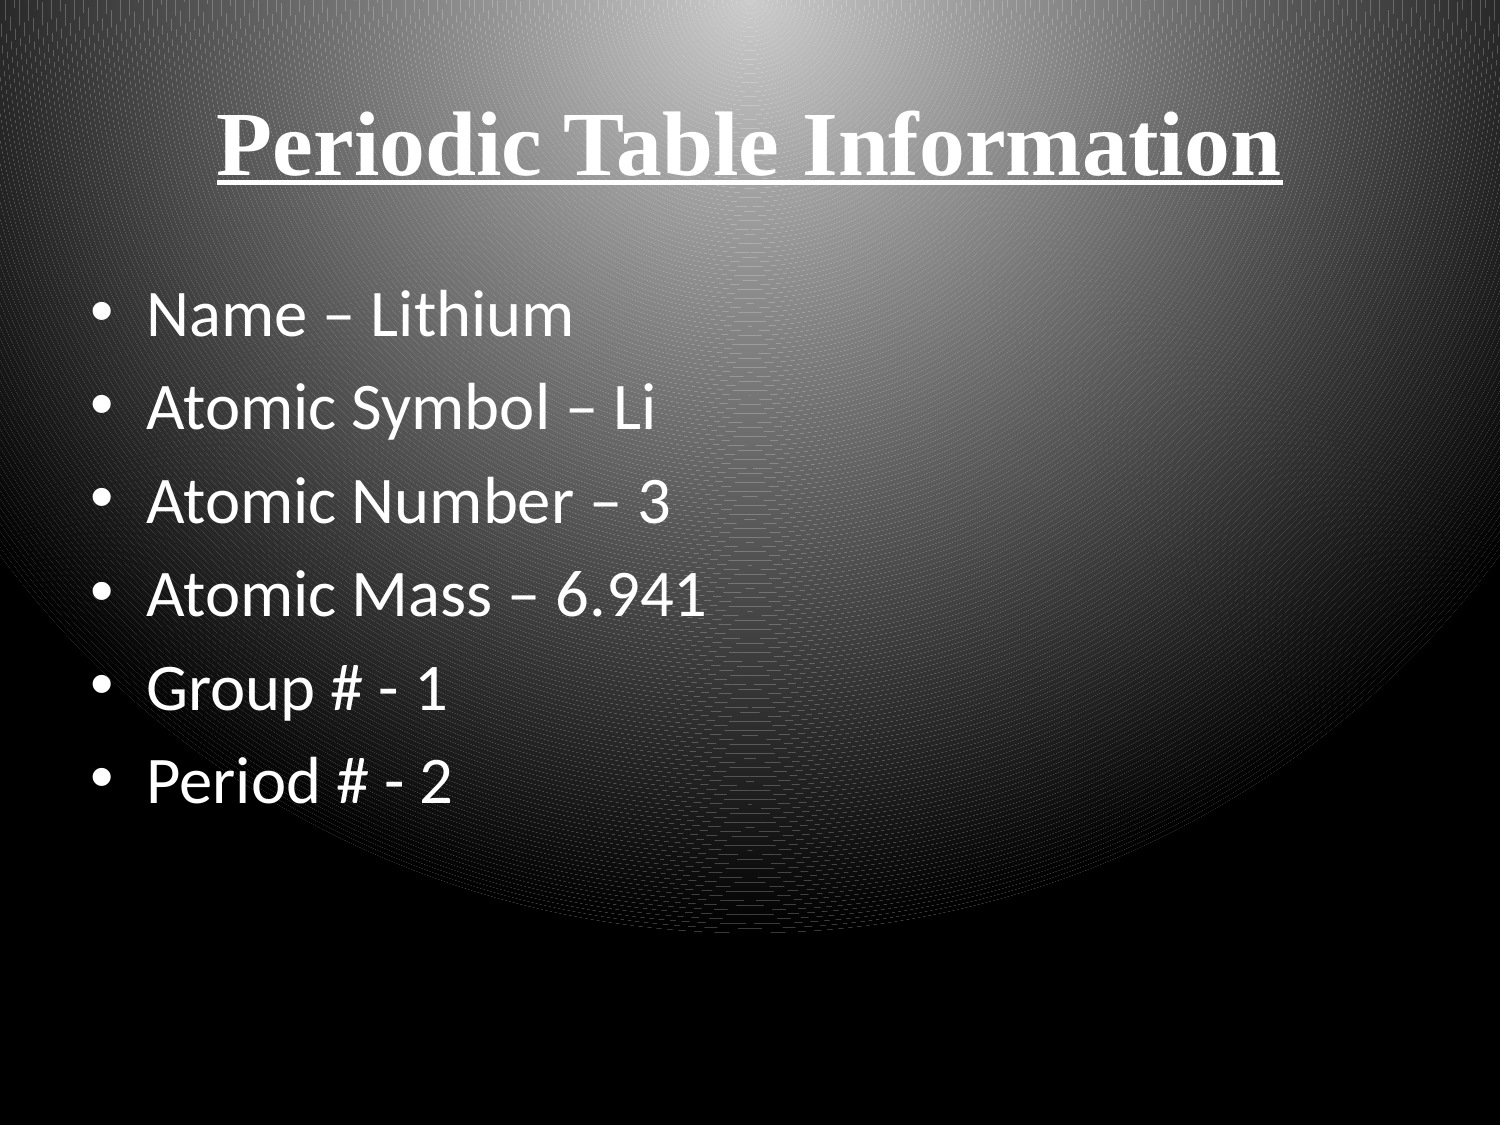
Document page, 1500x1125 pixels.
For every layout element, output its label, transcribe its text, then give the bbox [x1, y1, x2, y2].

list Name – Lithium Atomic Symbol – Li Atomic Number – 3 Atomic Mass – 6.941 Group # - 1 Period # - 2 [75, 262, 1425, 1005]
title Periodic Table Information [75, 45, 1425, 233]
